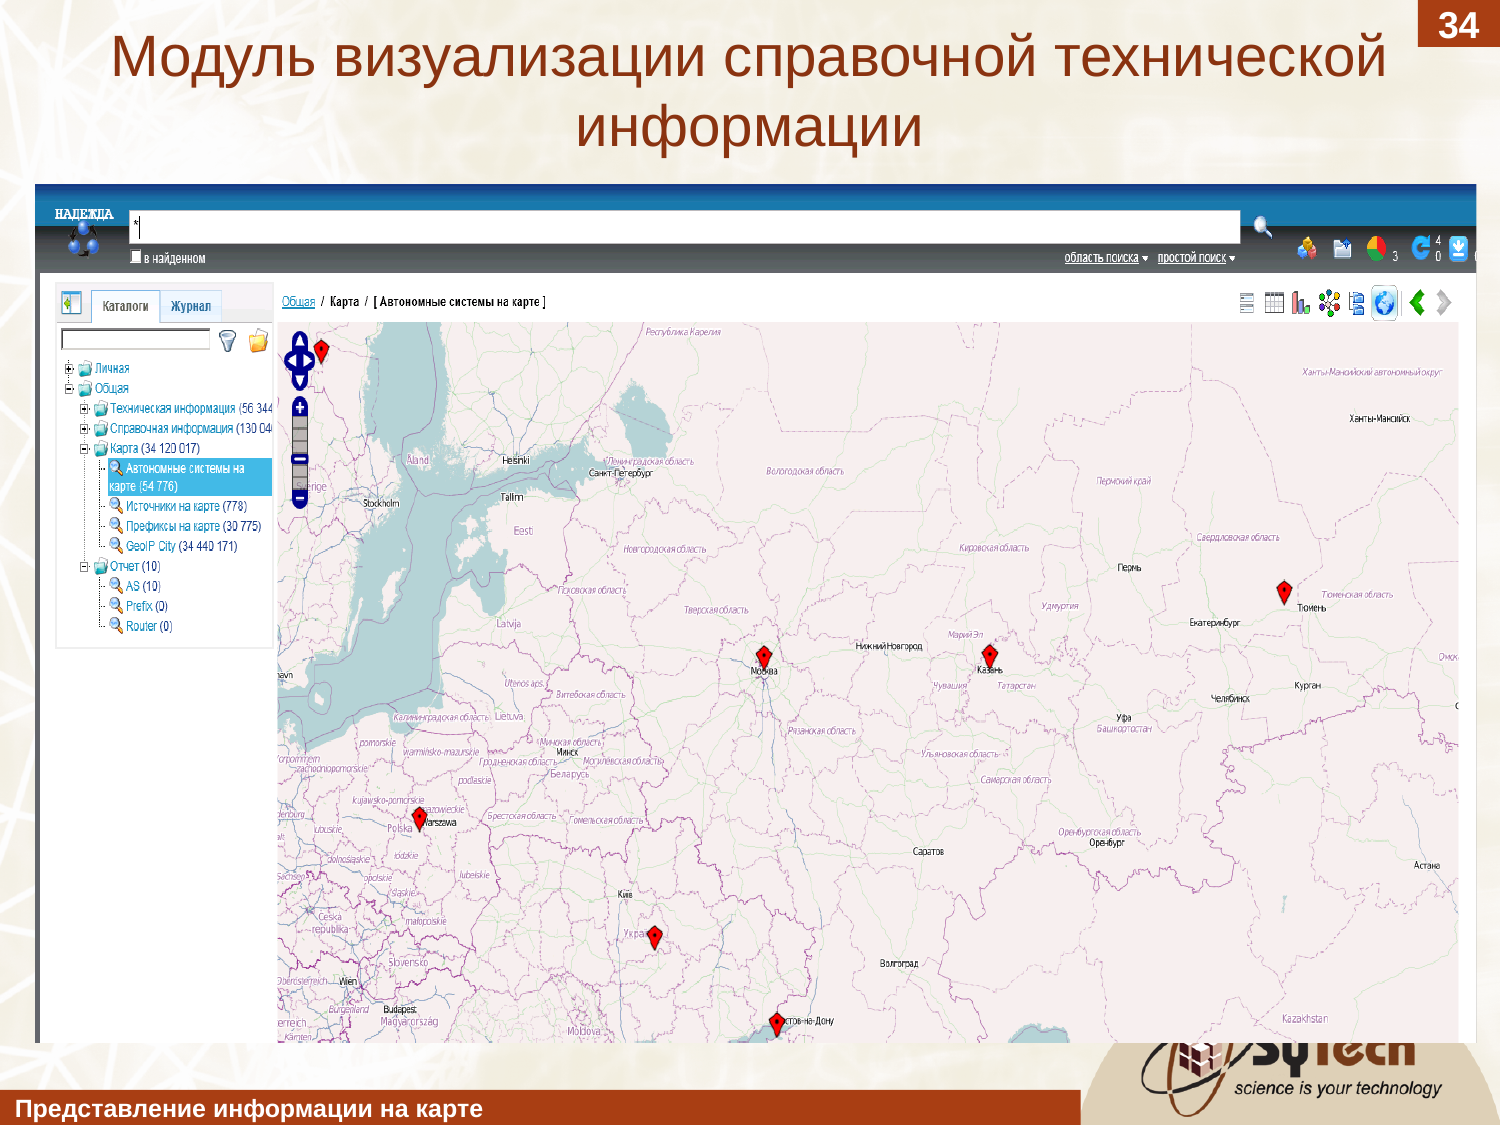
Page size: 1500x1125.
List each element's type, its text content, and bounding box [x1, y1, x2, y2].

text_box 34 [1417, 0, 1500, 47]
picture [0, 0, 1417, 46]
text_box Модуль визуализации справочной технической информации [0, 46, 1500, 129]
text_box Представление информации на карте [0, 1089, 1081, 1125]
picture [0, 129, 1500, 1125]
